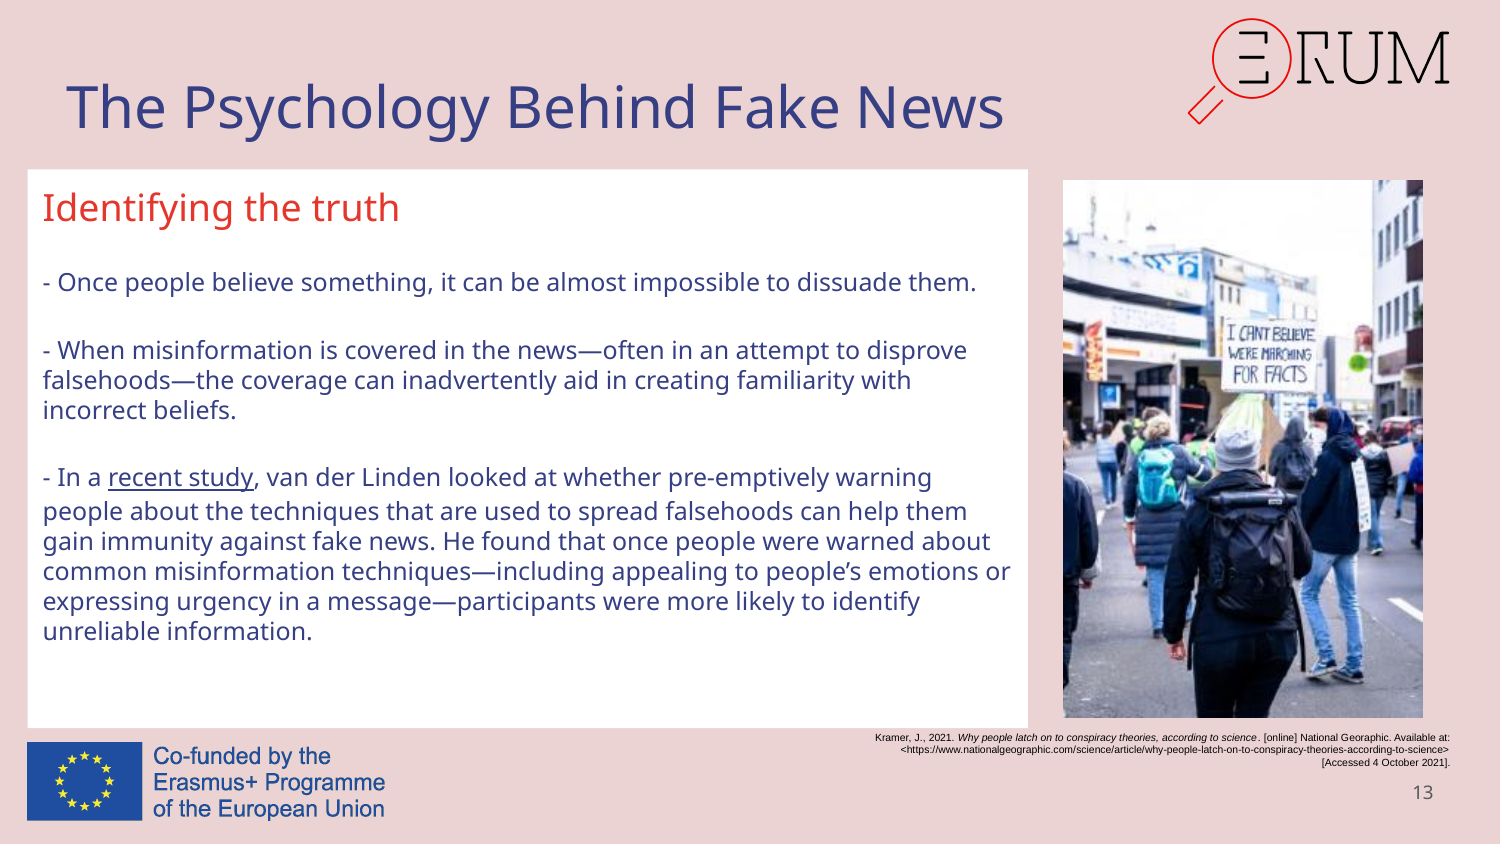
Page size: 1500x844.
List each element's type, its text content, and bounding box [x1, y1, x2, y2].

picture [27, 742, 385, 821]
text_box Kramer, J., 2021. Why people latch on to conspiracy theories, according to science. [online] National Georaphic. Available at: <https://www.nationalgeographic.com/science/article/why-people-latch-on-to-conspiracy-theories-according-to-science> [Accessed 4 October 2021]. [846, 715, 1467, 783]
picture [1063, 179, 1423, 718]
slide_number 13 [1358, 783, 1449, 826]
picture [1136, 0, 1500, 137]
list Identifying the truth - Once people believe something, it can be almost impossible to dissuade them. - When misinformation is covered in the news—often in an attempt to disprove falsehoods—the coverage can inadvertently aid in creating familiarity with incorrect beliefs. - In a recent study, van der Linden looked at whether pre-emptively warning people about the techniques that are used to spread falsehoods can help them gain immunity against fake news. He found that once people were warned about common misinformation techniques—including appealing to people’s emotions or expressing urgency in a message—participants were more likely to identify unreliable information. [27, 169, 1028, 729]
title The Psychology Behind Fake News [51, 55, 1168, 150]
